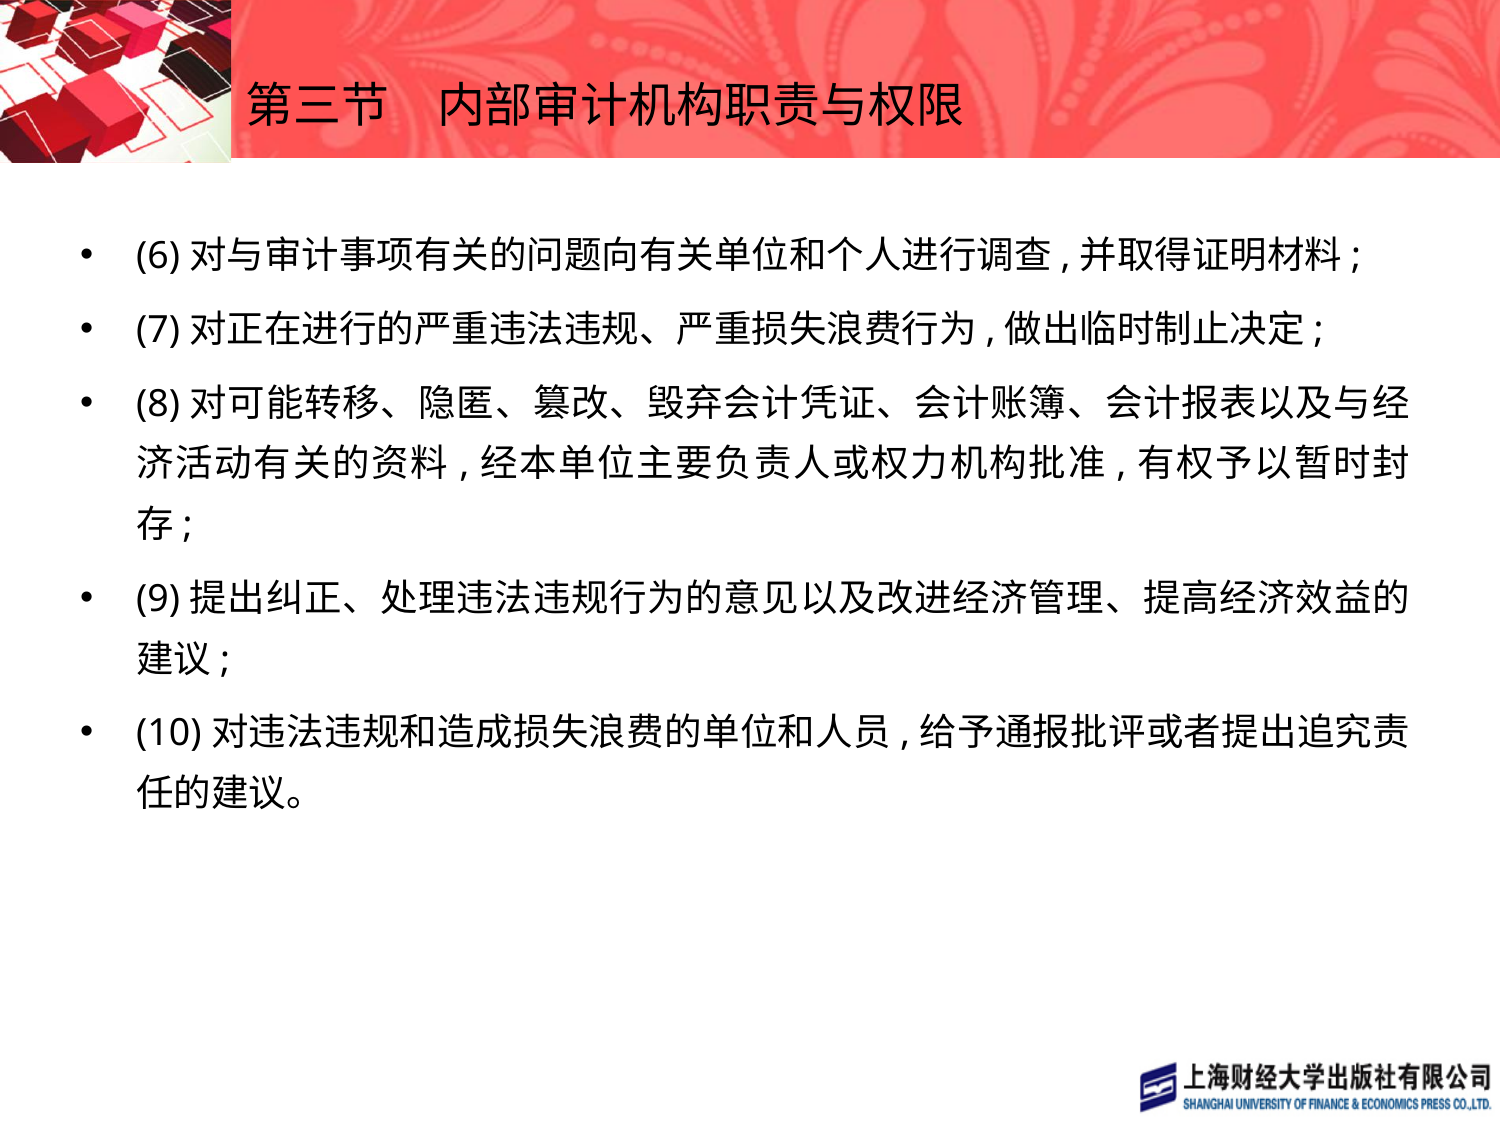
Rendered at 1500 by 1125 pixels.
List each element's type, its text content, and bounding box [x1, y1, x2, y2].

list (6)对与审计事项有关的问题向有关单位和个人进行调查,并取得证明材料; (7)对正在进行的严重违法违规、严重损失浪费行为,做出临时制止决定; (8)对可能转移、隐匿、篡改、毁弃会计凭证、会计账簿、会计报表以及与经济活动有关的资料,经本单位主要负责人或权力机构批准,有权予以暂时封存; (9)提出纠正、处理违法违规行为的意见以及改进经济管理、提高经济效益的建议; (10)对违法违规和造成损失浪费的单位和人员,给予通报批评或者提出追究责任的建议。 [64, 208, 1425, 1047]
title 第三节 内部审计机构职责与权限 [230, 45, 1461, 161]
picture [1139, 1058, 1495, 1118]
